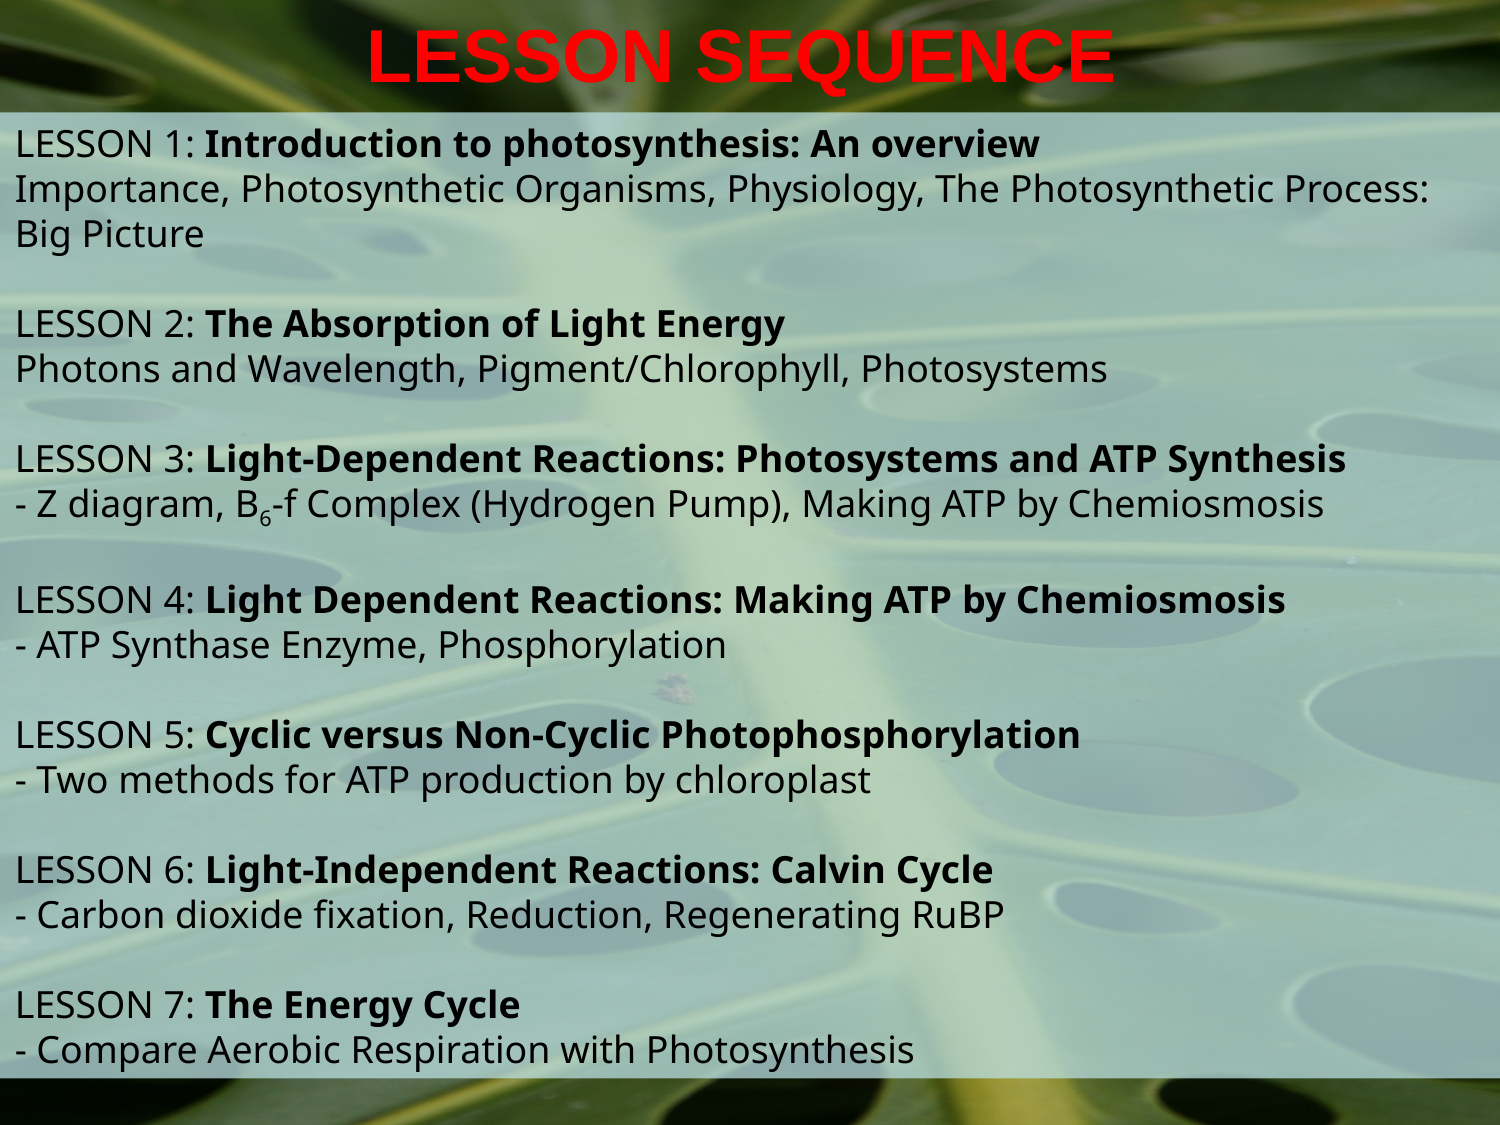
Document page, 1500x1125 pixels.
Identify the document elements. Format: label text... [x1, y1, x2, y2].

picture [0, 1079, 1500, 1125]
picture [0, 0, 1500, 112]
text_box LESSON 1: Introduction to photosynthesis: An overview Importance, Photosynthetic Organisms, Physiology, The Photosynthetic Process: Big Picture LESSON 2: The Absorption of Light Energy Photons and Wavelength, Pigment/Chlorophyll, Photosystems LESSON 3: Light-Dependent Reactions: Photosystems and ATP Synthesis - Z diagram, B6-f Complex (Hydrogen Pump), Making ATP by Chemiosmosis LESSON 4: Light Dependent Reactions: Making ATP by Chemiosmosis - ATP Synthase Enzyme, Phosphorylation LESSON 5: Cyclic versus Non-Cyclic Photophosphorylation - Two methods for ATP production by chloroplast LESSON 6: Light-Independent Reactions: Calvin Cycle - Carbon dioxide fixation, Reduction, Regenerating RuBP LESSON 7: The Energy Cycle - Compare Aerobic Respiration with Photosynthesis [0, 112, 1500, 1079]
text_box Lesson Sequence [319, 0, 1164, 105]
